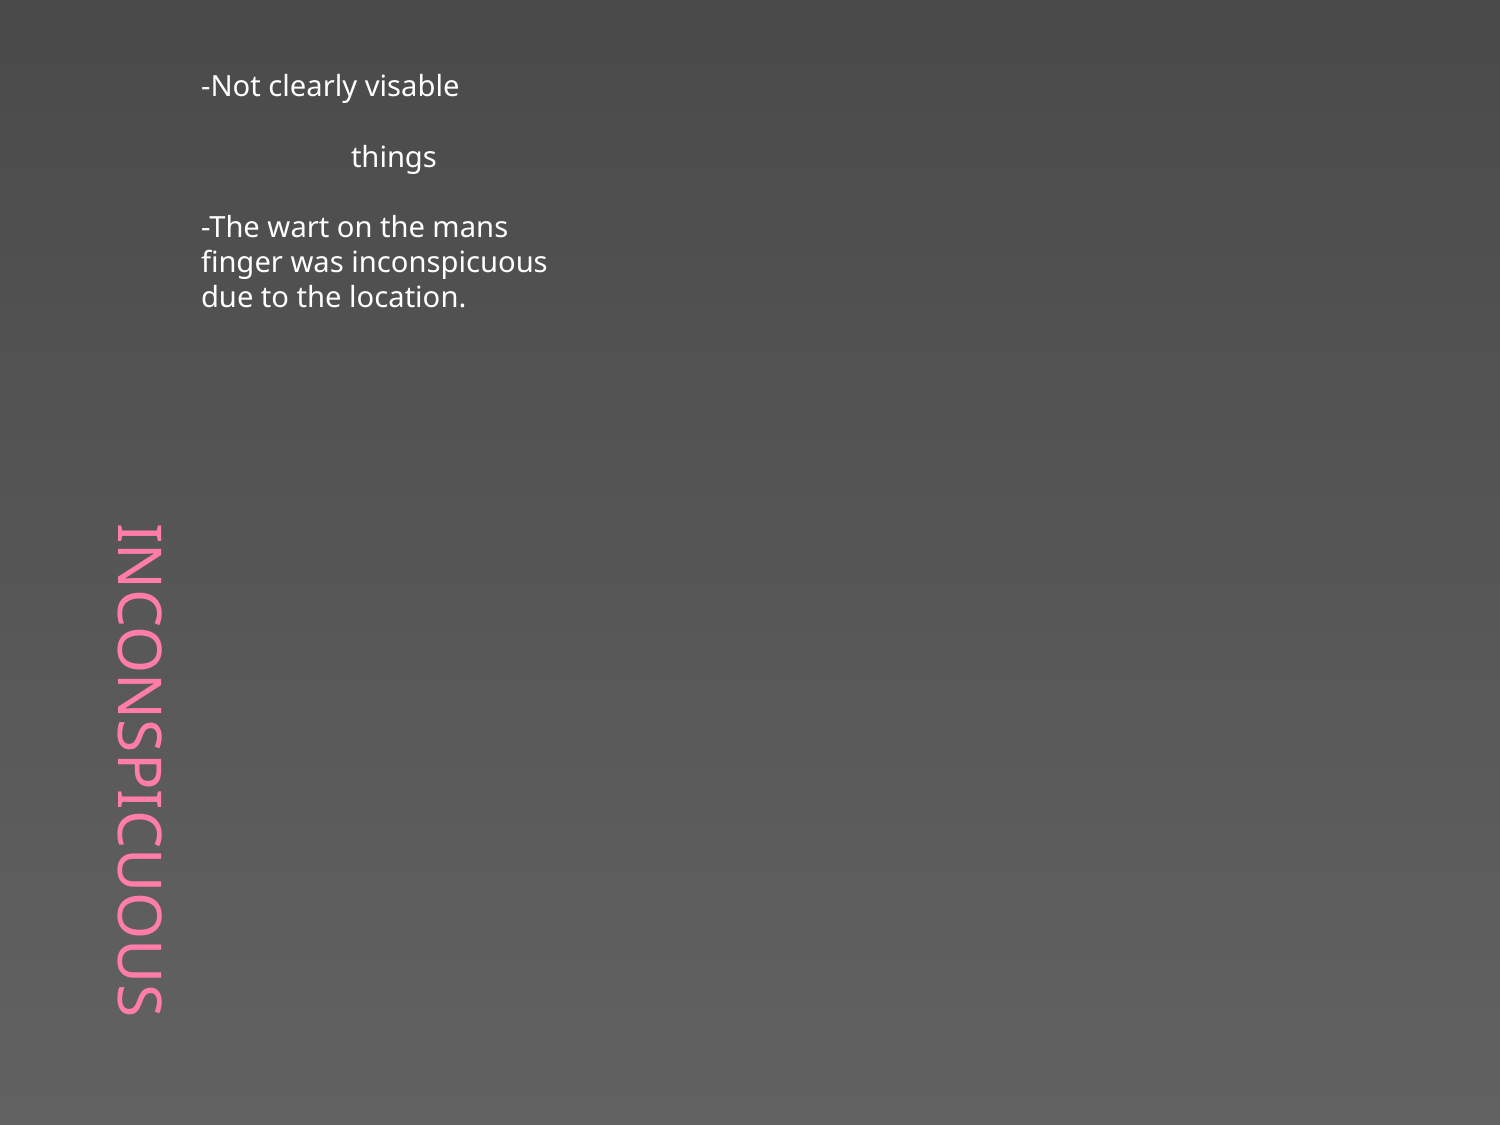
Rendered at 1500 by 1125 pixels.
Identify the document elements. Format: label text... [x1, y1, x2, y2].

list -Not clearly visable things -The wart on the mans finger was inconspicuous due to the location. [186, 60, 587, 1036]
title Inconspicuous [36, 60, 186, 1036]
